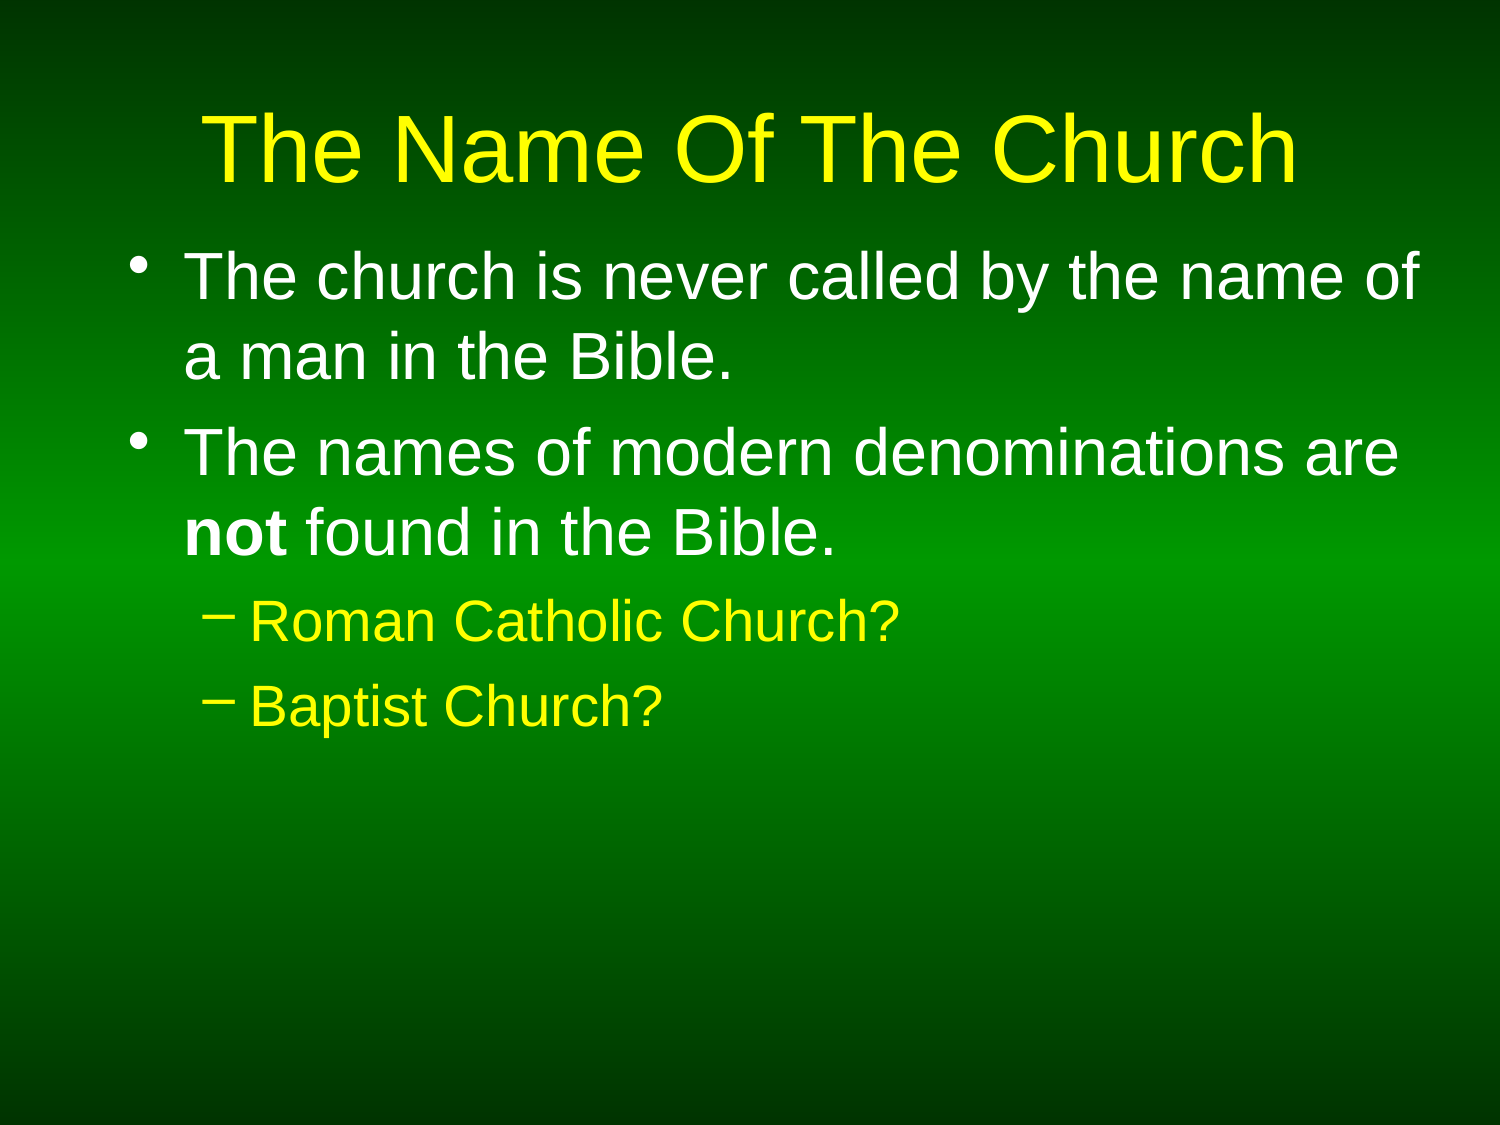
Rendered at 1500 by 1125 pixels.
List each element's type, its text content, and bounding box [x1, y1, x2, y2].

list The church is never called by the name of a man in the Bible. The names of modern denominations are not found in the Bible. Roman Catholic Church? Baptist Church? [112, 224, 1463, 1125]
title The Name Of The Church [37, 50, 1463, 238]
